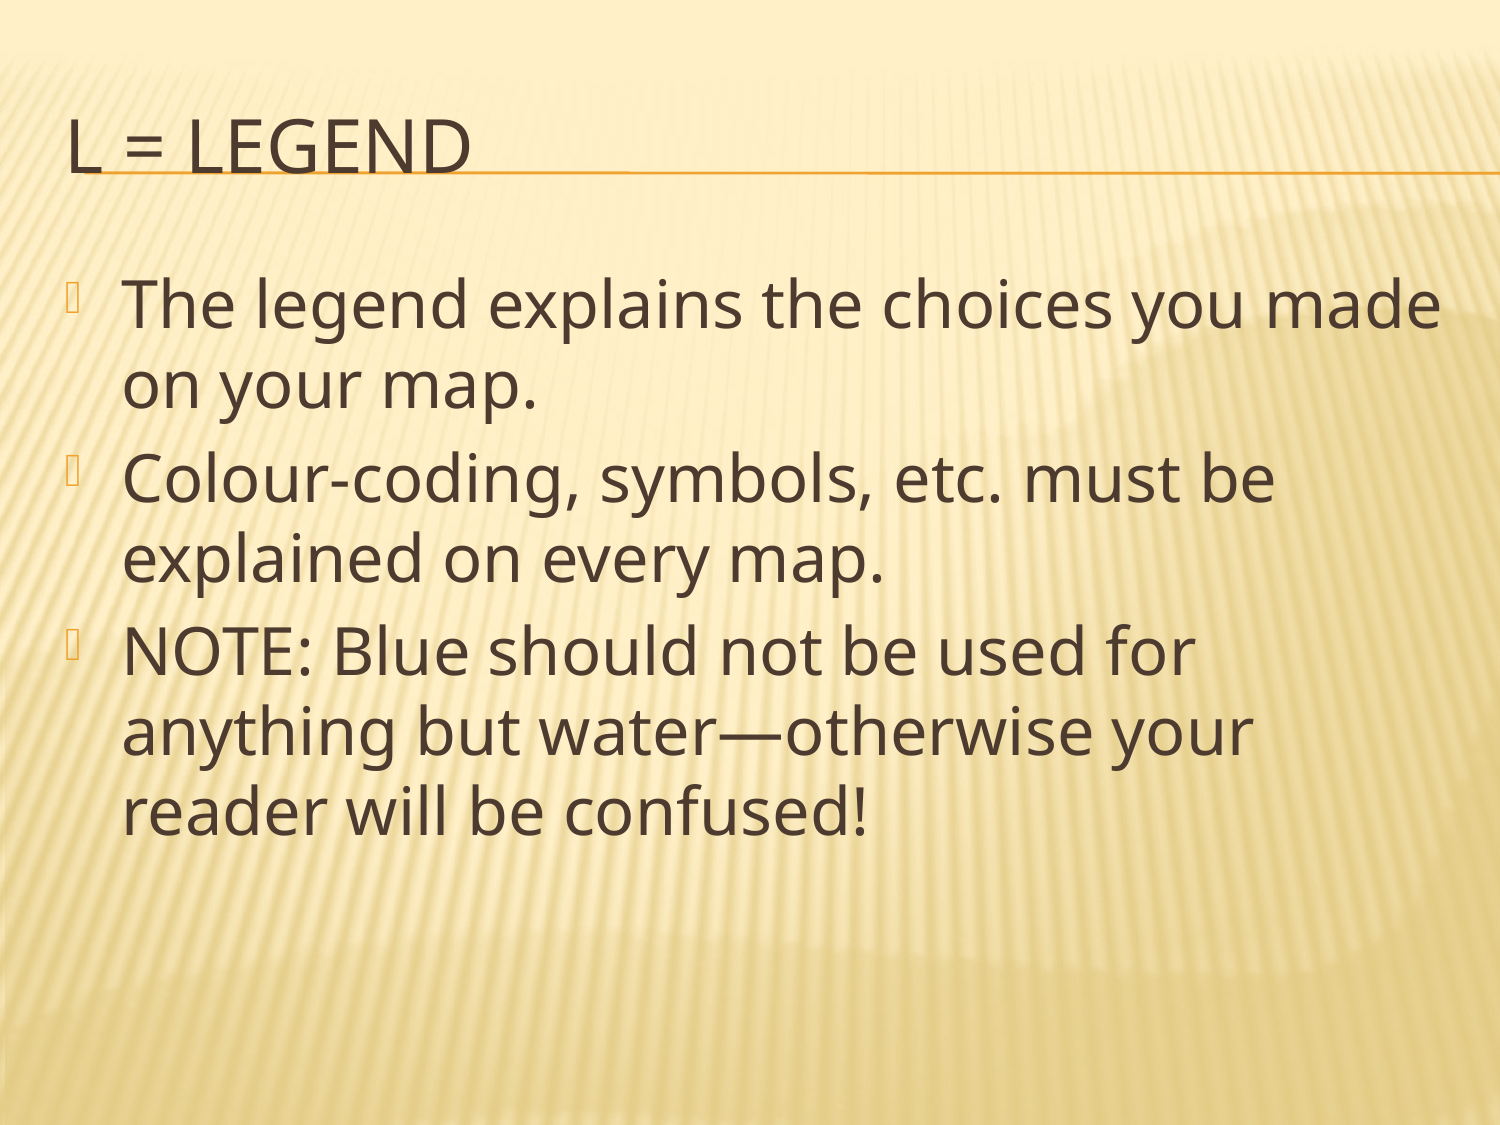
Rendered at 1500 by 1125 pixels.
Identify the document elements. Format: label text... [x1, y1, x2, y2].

list The legend explains the choices you made on your map. Colour-coding, symbols, etc. must be explained on every map. NOTE: Blue should not be used for anything but water—otherwise your reader will be confused! [50, 254, 1475, 998]
title L = Legend [50, 75, 1475, 213]
